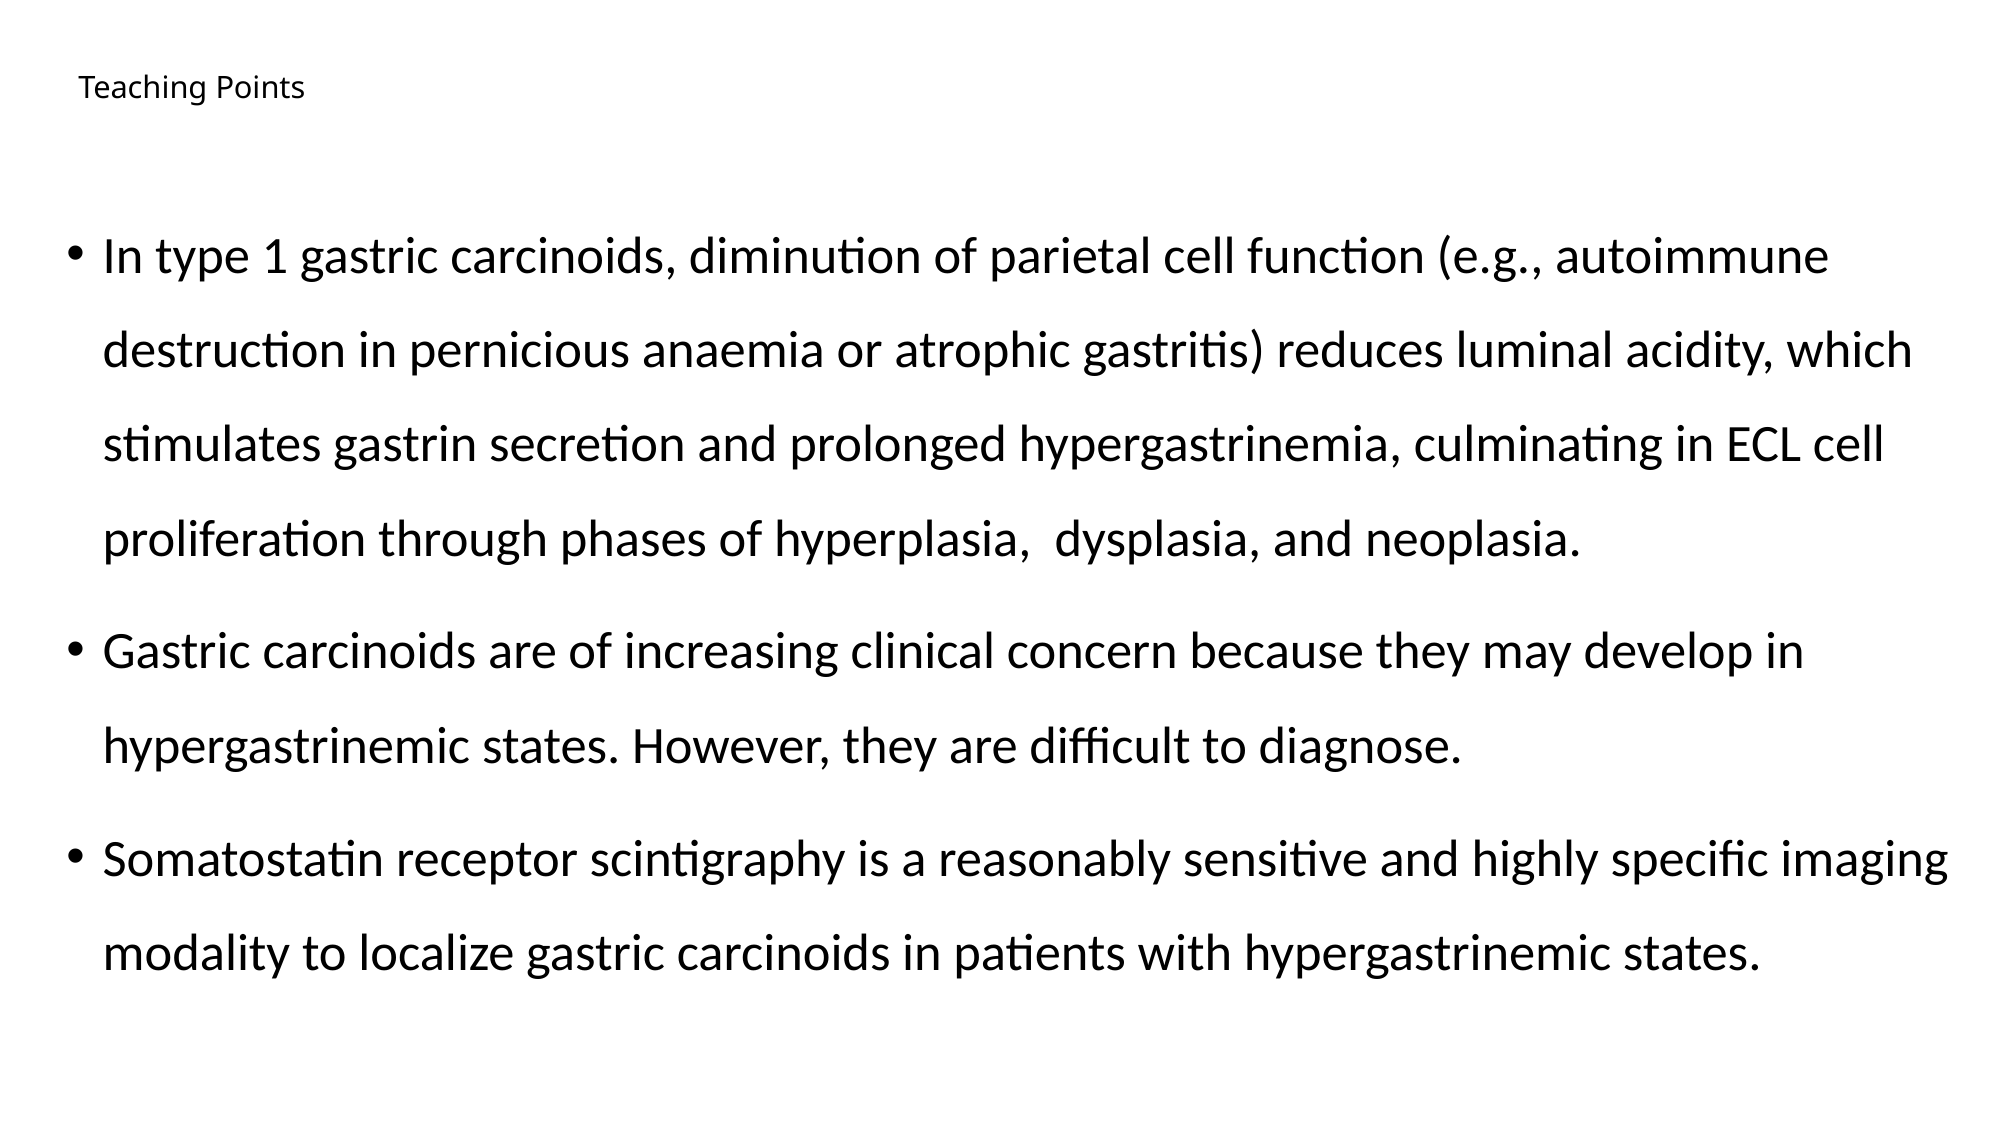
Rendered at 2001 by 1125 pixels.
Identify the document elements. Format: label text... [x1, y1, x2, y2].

title Teaching Points [63, 28, 1771, 151]
list In type 1 gastric carcinoids, diminution of parietal cell function (e.g., autoimmune destruction in pernicious anaemia or atrophic gastritis) reduces luminal acidity, which stimulates gastrin secretion and prolonged hypergastrinemia, culminating in ECL cell proliferation through phases of hyperplasia, dysplasia, and neoplasia. Gastric carcinoids are of increasing clinical concern because they may develop in hypergastrinemic states. However, they are difficult to diagnose. Somatostatin receptor scintigraphy is a reasonably sensitive and highly specific imaging modality to localize gastric carcinoids in patients with hypergastrinemic states. [51, 181, 1967, 1075]
